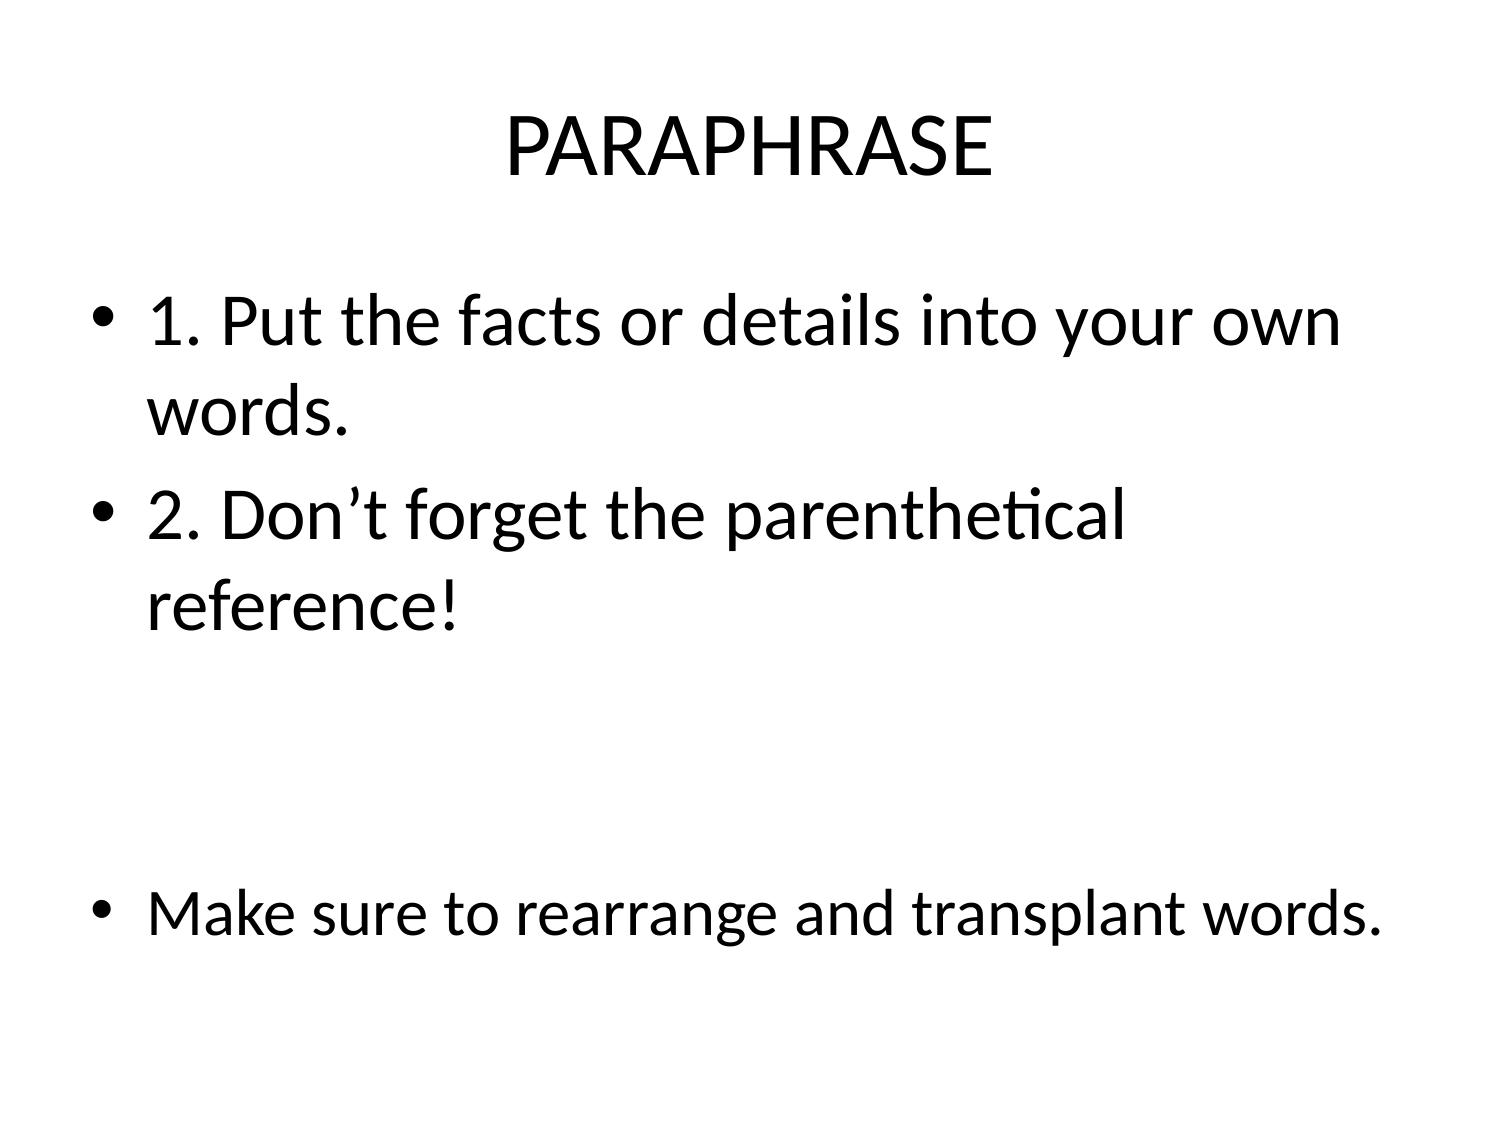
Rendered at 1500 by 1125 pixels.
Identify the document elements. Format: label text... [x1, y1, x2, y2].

list 1. Put the facts or details into your own words. 2. Don’t forget the parenthetical reference! Make sure to rearrange and transplant words. [75, 262, 1425, 1005]
title PARAPHRASE [75, 45, 1425, 233]
